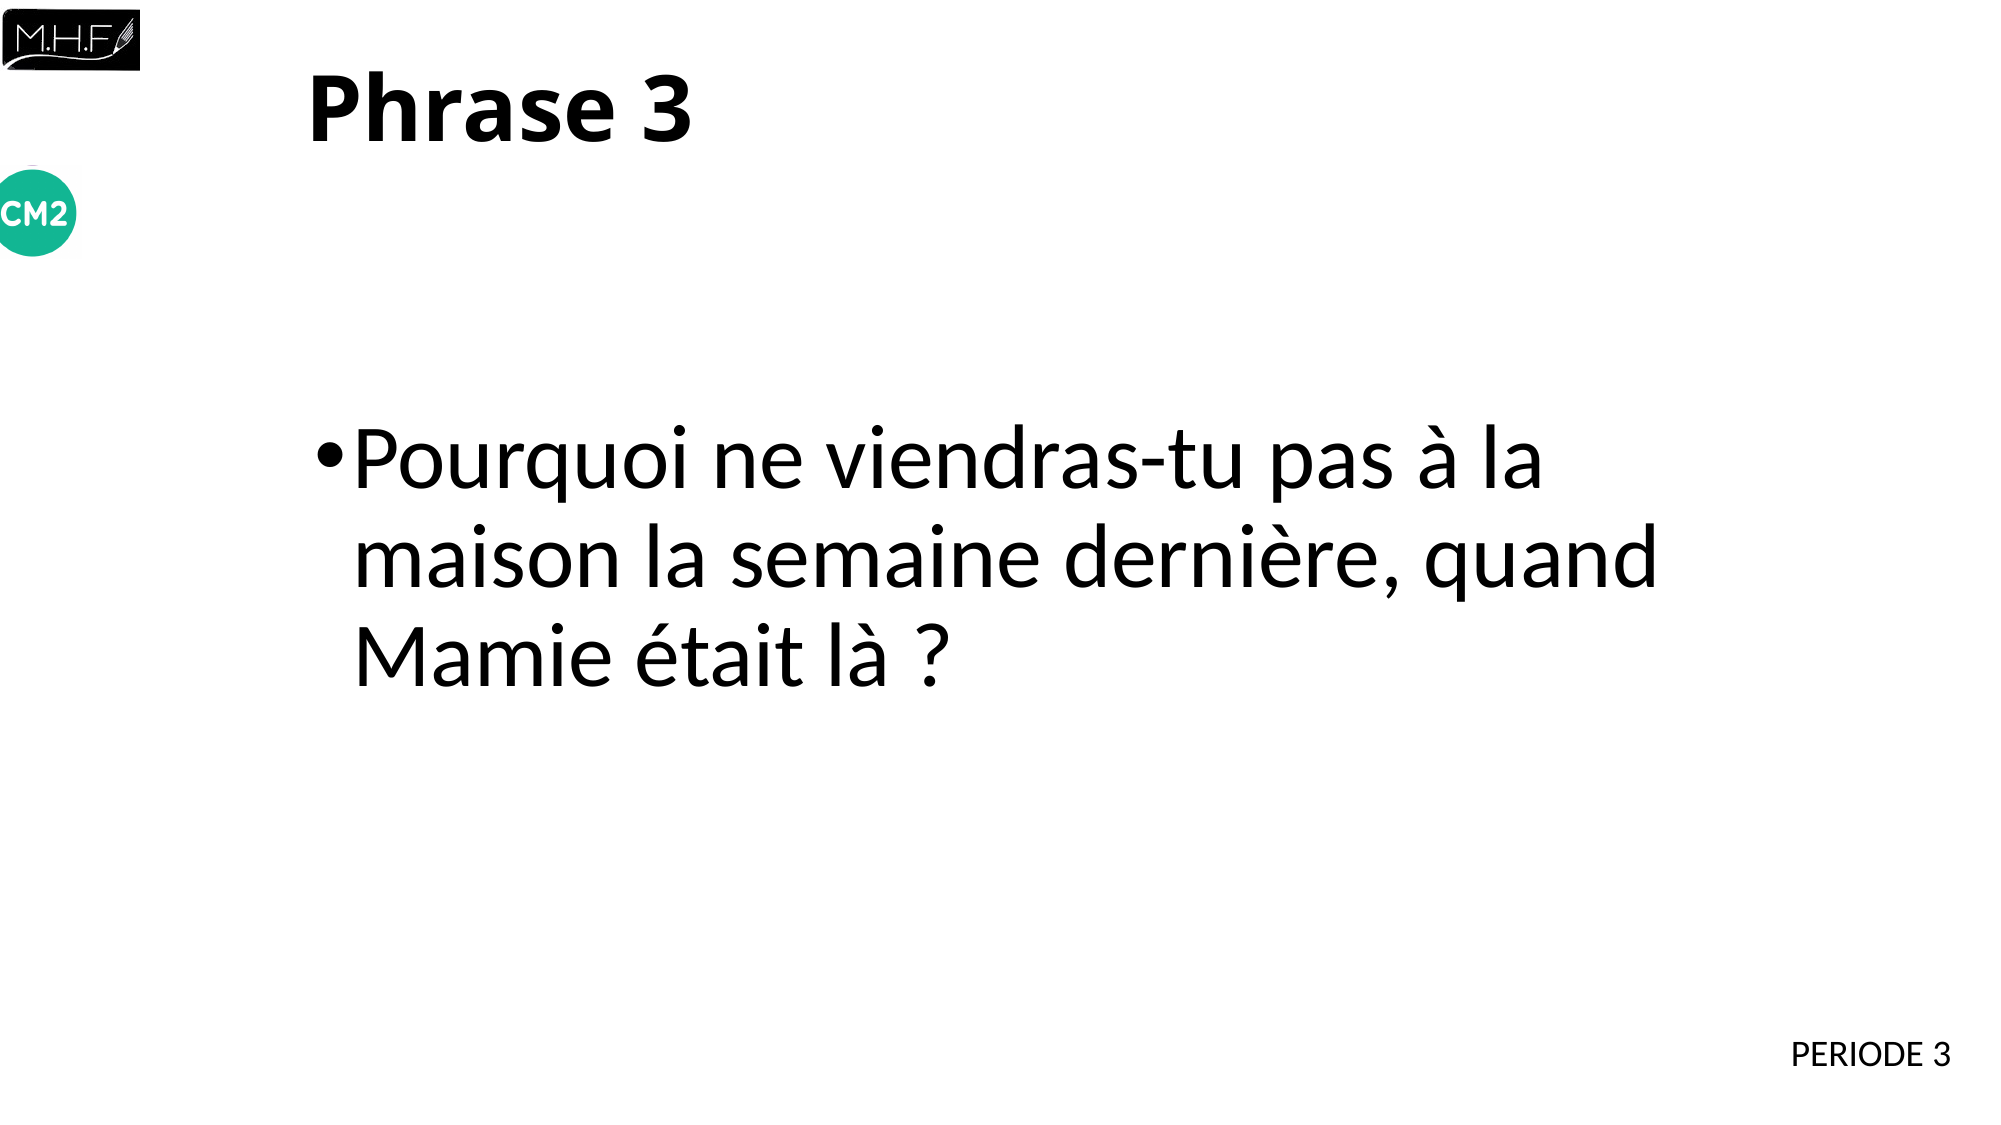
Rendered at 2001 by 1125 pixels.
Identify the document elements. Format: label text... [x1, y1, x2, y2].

title Phrase 3 [290, 3, 1837, 221]
text_box PERIODE 3 [1362, 1021, 1967, 1082]
picture [0, 7, 140, 74]
list Pourquoi ne viendras-tu pas à la maison la semaine dernière, quand Mamie était là ? [299, 401, 1710, 857]
picture [0, 165, 82, 259]
